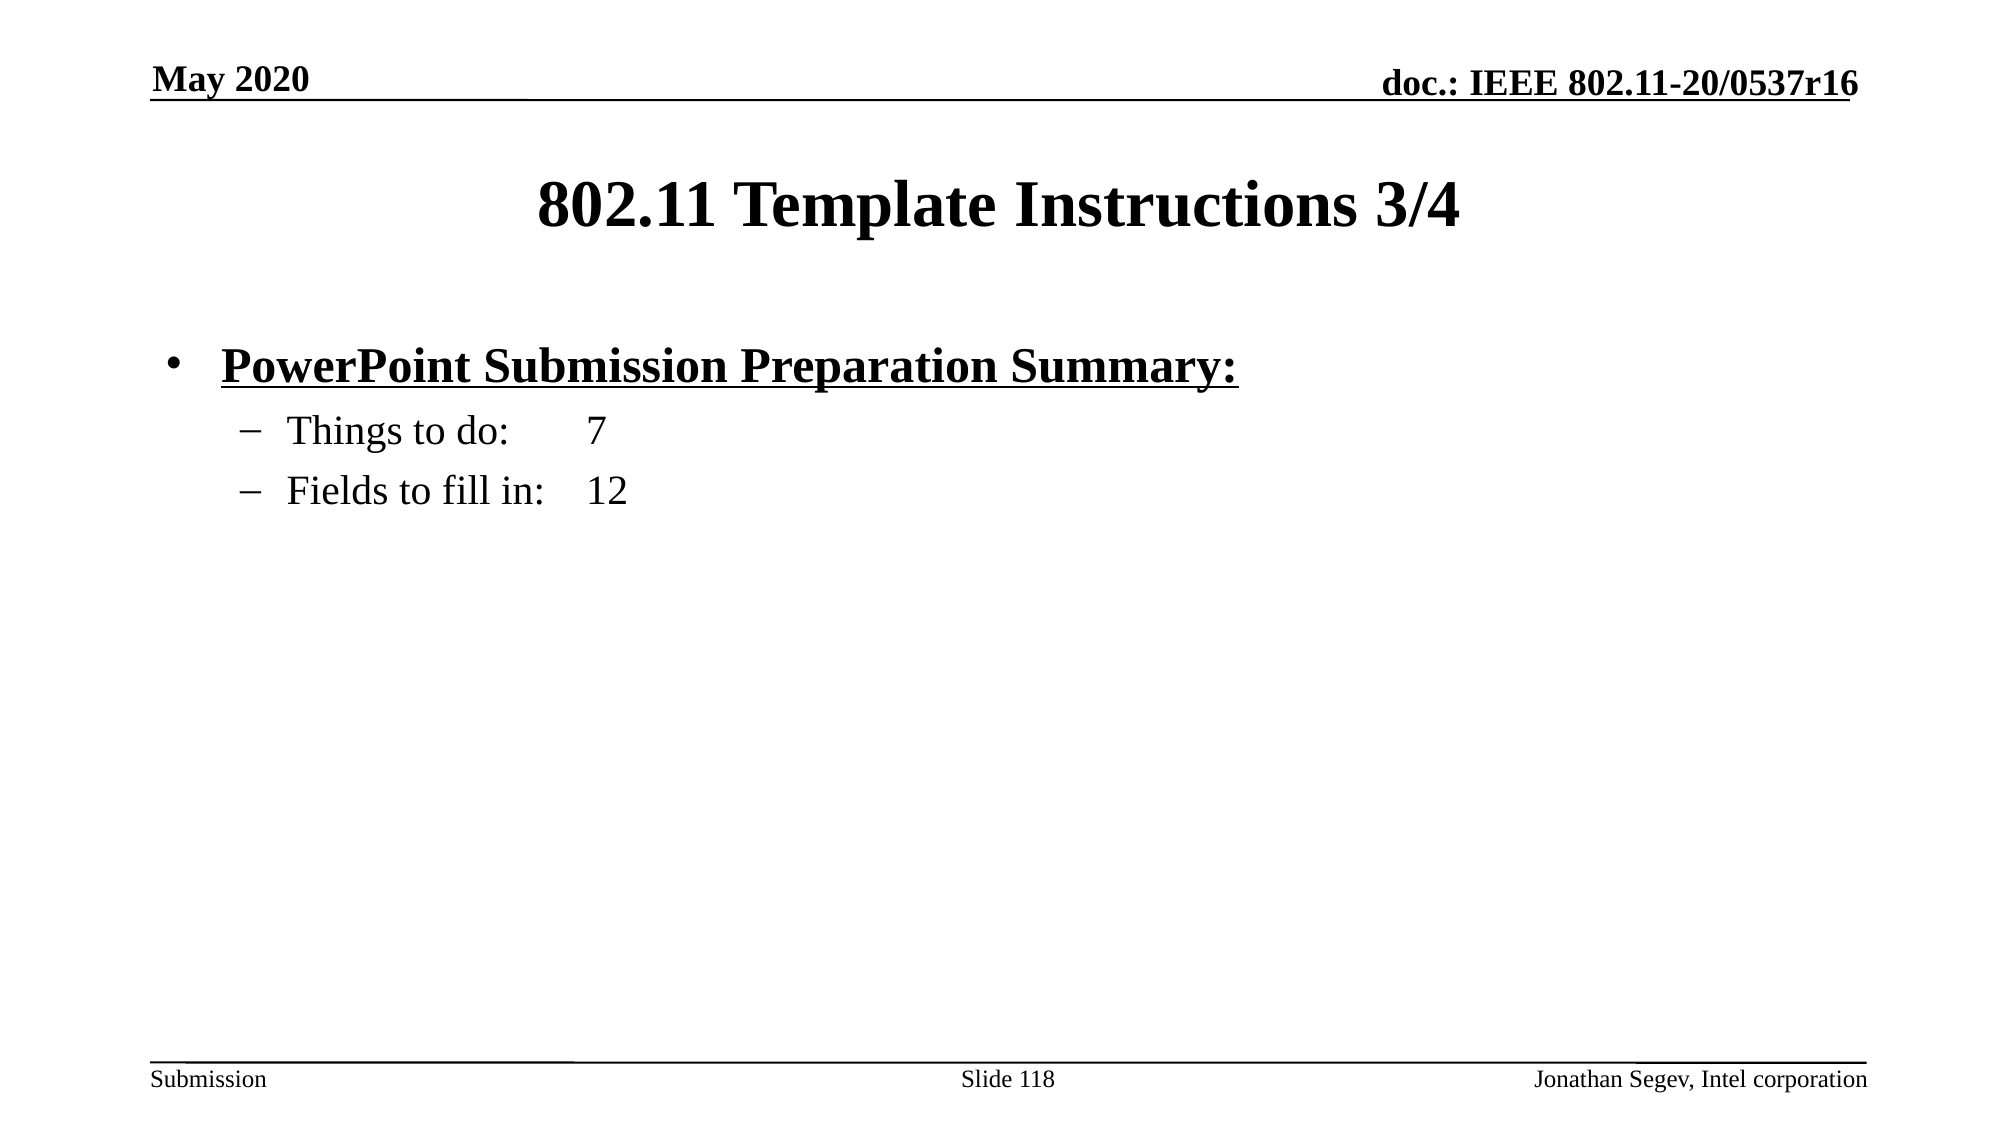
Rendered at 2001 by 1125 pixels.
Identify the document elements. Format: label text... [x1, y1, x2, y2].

footer Jonathan Segev, Intel corporation [1171, 1061, 1869, 1093]
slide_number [152, 54, 563, 100]
list PowerPoint Submission Preparation Summary: Things to do: 7 Fields to fill in: 12 [149, 324, 1850, 1000]
slide_number Slide 118 [950, 1061, 1067, 1123]
title 802.11 Template Instructions 3/4 [149, 112, 1850, 288]
